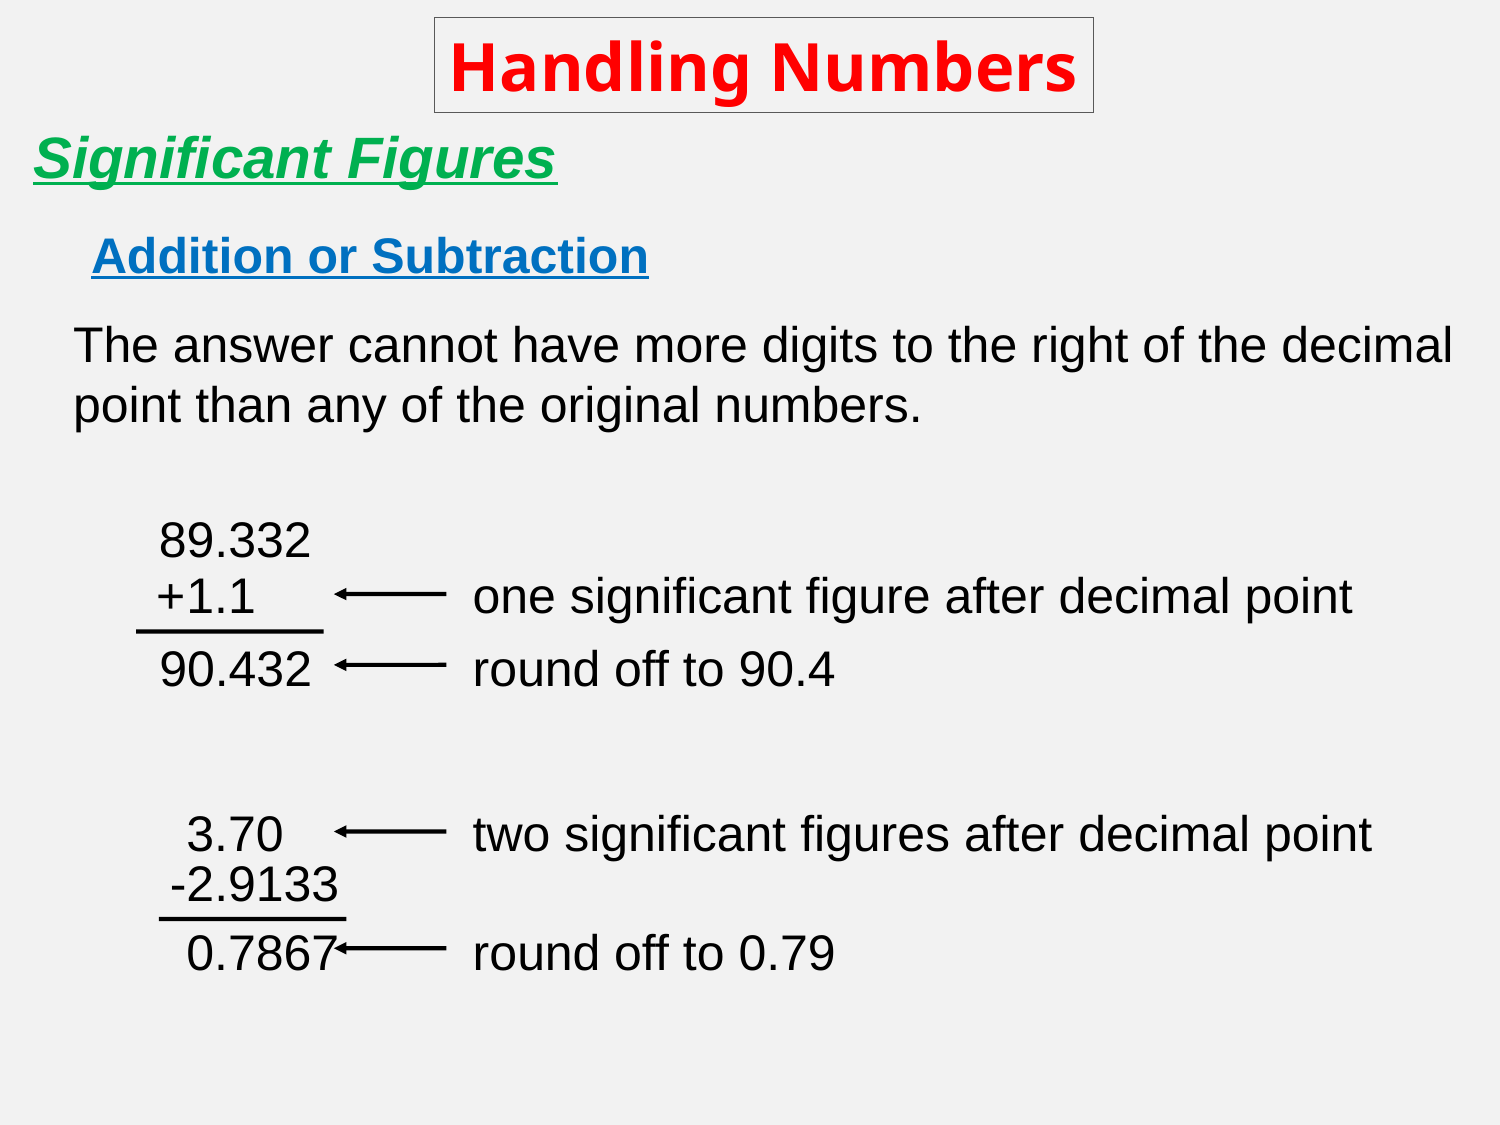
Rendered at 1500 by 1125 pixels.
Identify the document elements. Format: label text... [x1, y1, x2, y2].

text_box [333, 632, 852, 705]
text_box Significant Figures [18, 113, 574, 198]
text_box The answer cannot have more digits to the right of the decimal point than any of the original numbers. [58, 305, 1470, 441]
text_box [333, 912, 852, 988]
text_box Handling Numbers [434, 17, 1094, 113]
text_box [135, 500, 328, 705]
text_box Addition or Subtraction [76, 215, 665, 291]
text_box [333, 556, 1370, 632]
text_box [154, 794, 355, 988]
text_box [333, 793, 1389, 869]
